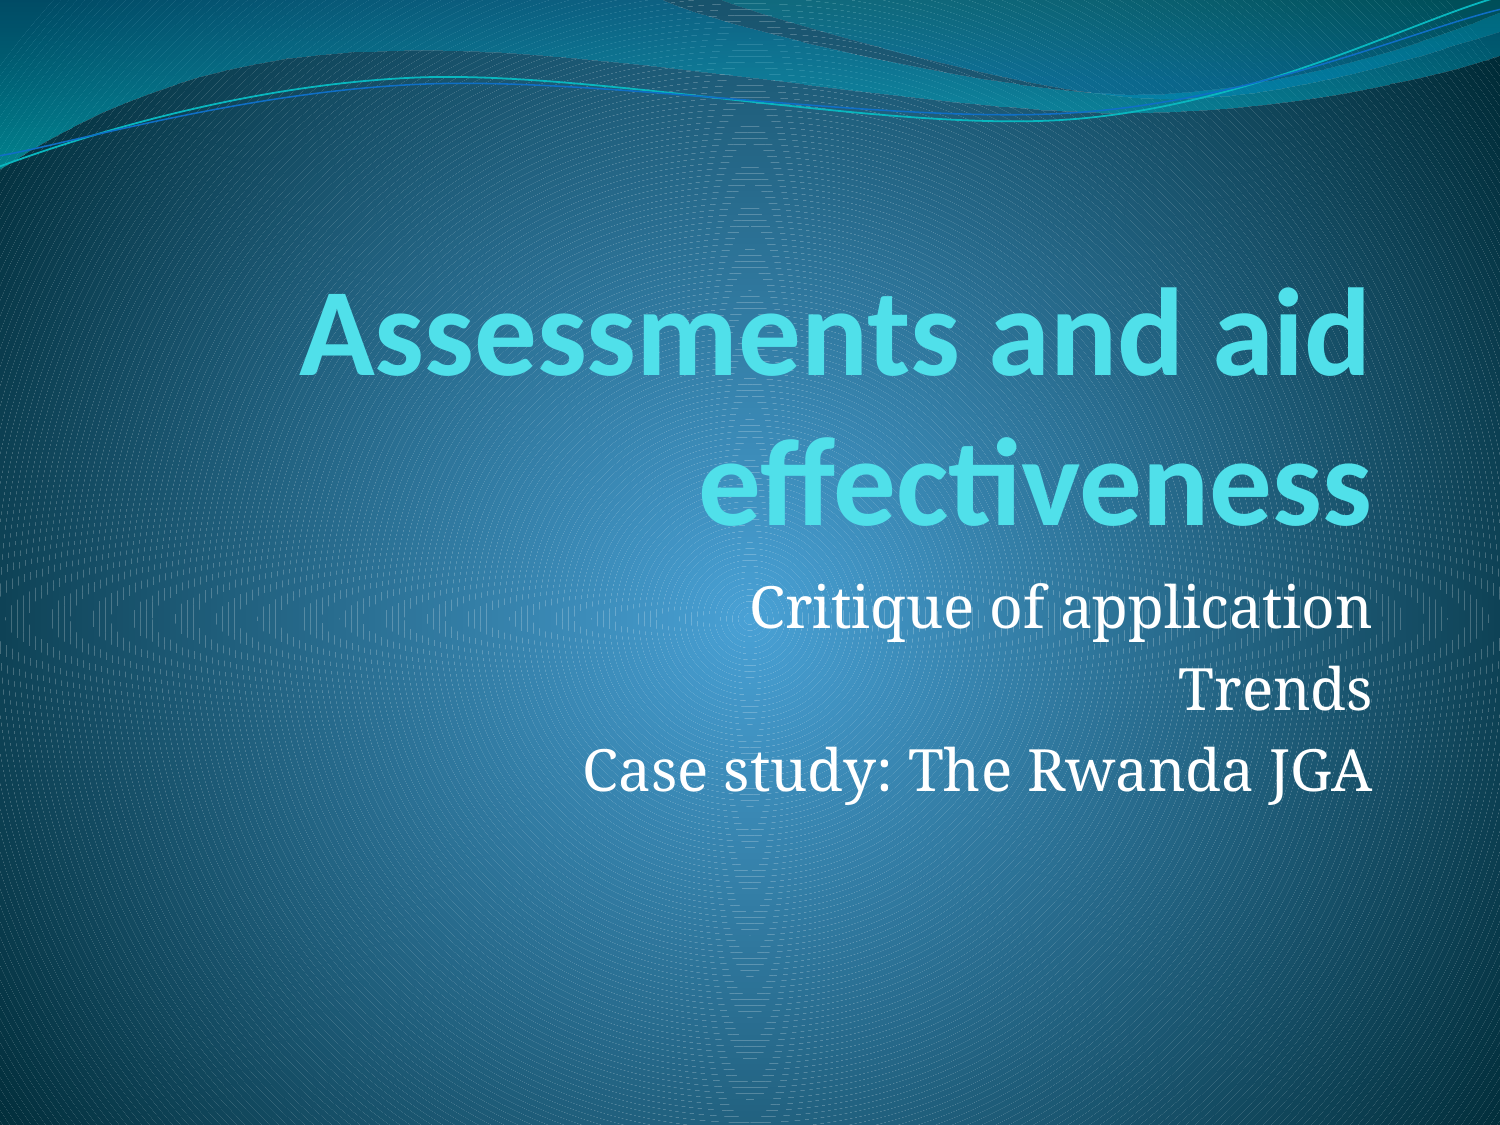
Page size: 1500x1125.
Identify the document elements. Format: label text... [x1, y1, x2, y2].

title Assessments and aid effectiveness [87, 187, 1376, 551]
subtitle Critique of application Trends Case study: The Rwanda JGA [87, 562, 1377, 818]
